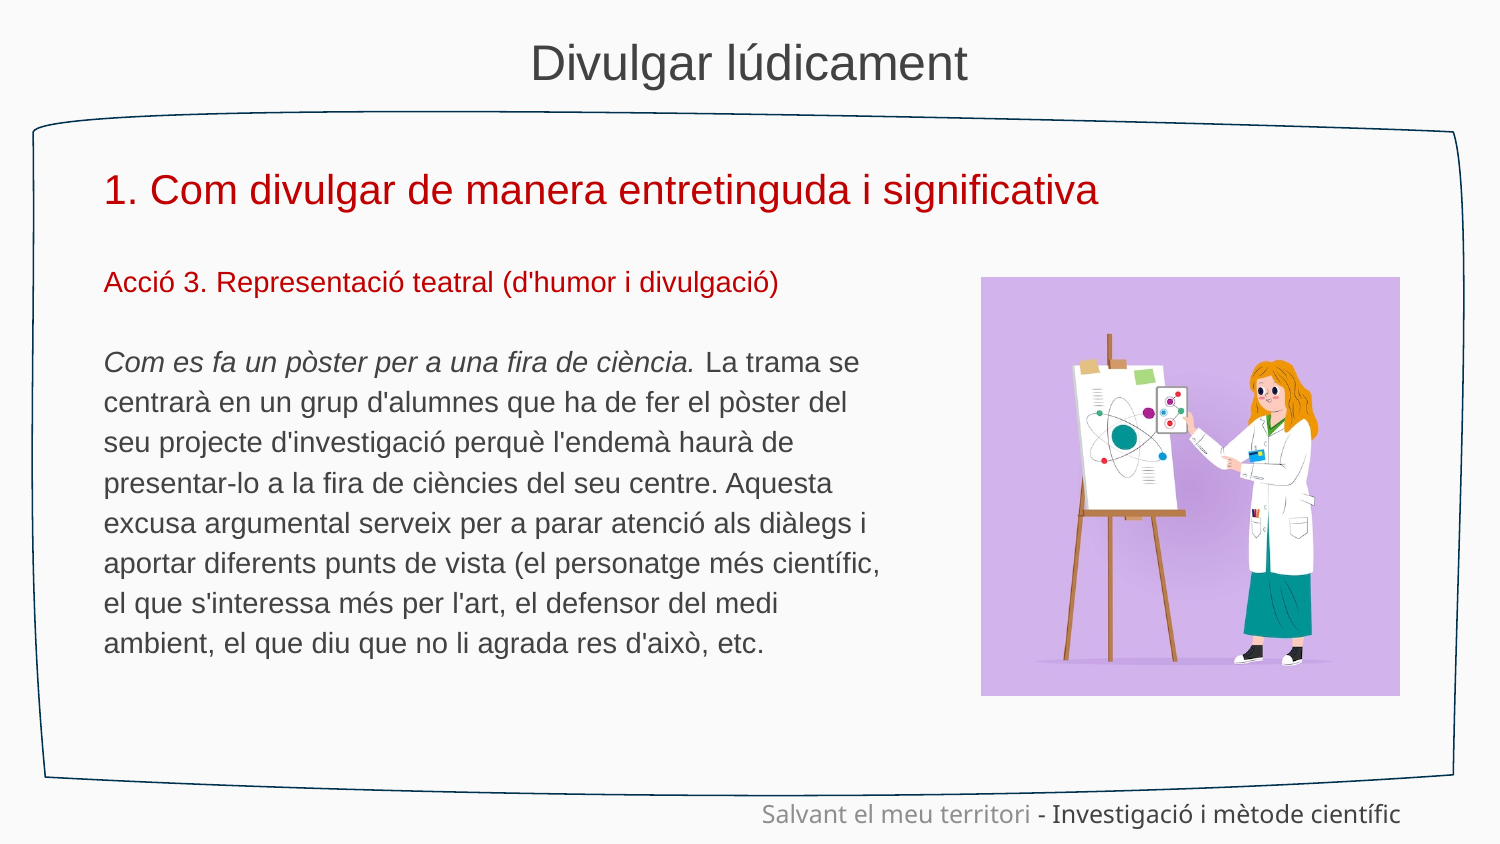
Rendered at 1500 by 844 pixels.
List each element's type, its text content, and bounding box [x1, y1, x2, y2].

text_box Salvant el meu territori - Investigació i mètode científic [88, 790, 1417, 844]
title Divulgar lúdicament [0, 20, 1499, 106]
text_box Acció 3. Representació teatral (d'humor i divulgació) Com es fa un pòster per a una fira de ciència. La trama se centrarà en un grup d'alumnes que ha de fer el pòster del seu projecte d'investigació perquè l'endemà haurà de presentar-lo a la fira de ciències del seu centre. Aquesta excusa argumental serveix per a parar atenció als diàlegs i aportar diferents punts de vista (el personatge més científic, el que s'interessa més per l'art, el defensor del medi ambient, el que diu que no li agrada res d'això, etc. [88, 242, 904, 747]
text_box [32, 111, 1464, 790]
picture [981, 277, 1400, 697]
text_box 1. Com divulgar de manera entretinguda i significativa [88, 147, 1417, 234]
